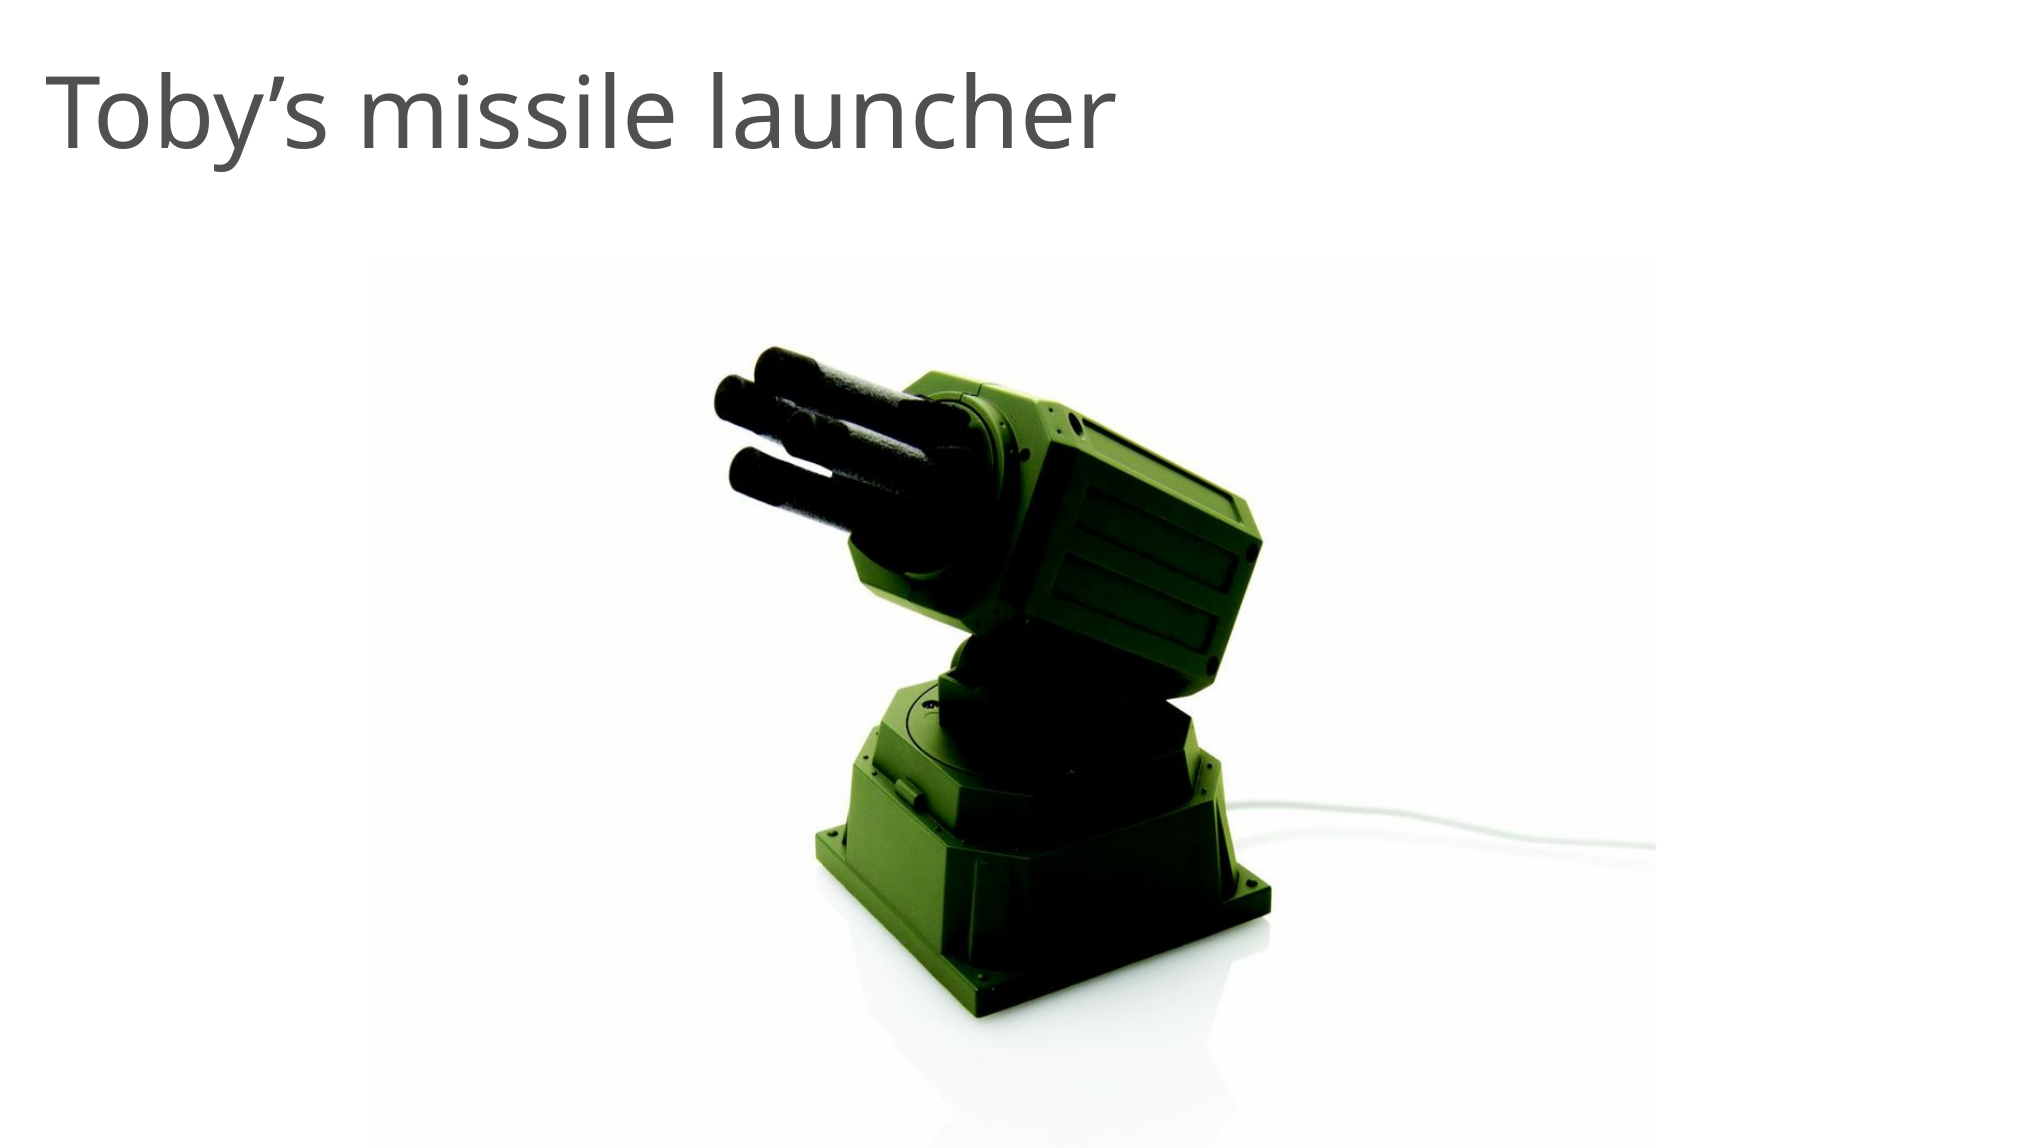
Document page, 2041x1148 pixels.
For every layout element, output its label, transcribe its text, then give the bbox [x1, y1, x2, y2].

title Toby’s missile launcher [45, 48, 1996, 199]
picture [369, 260, 1657, 1148]
